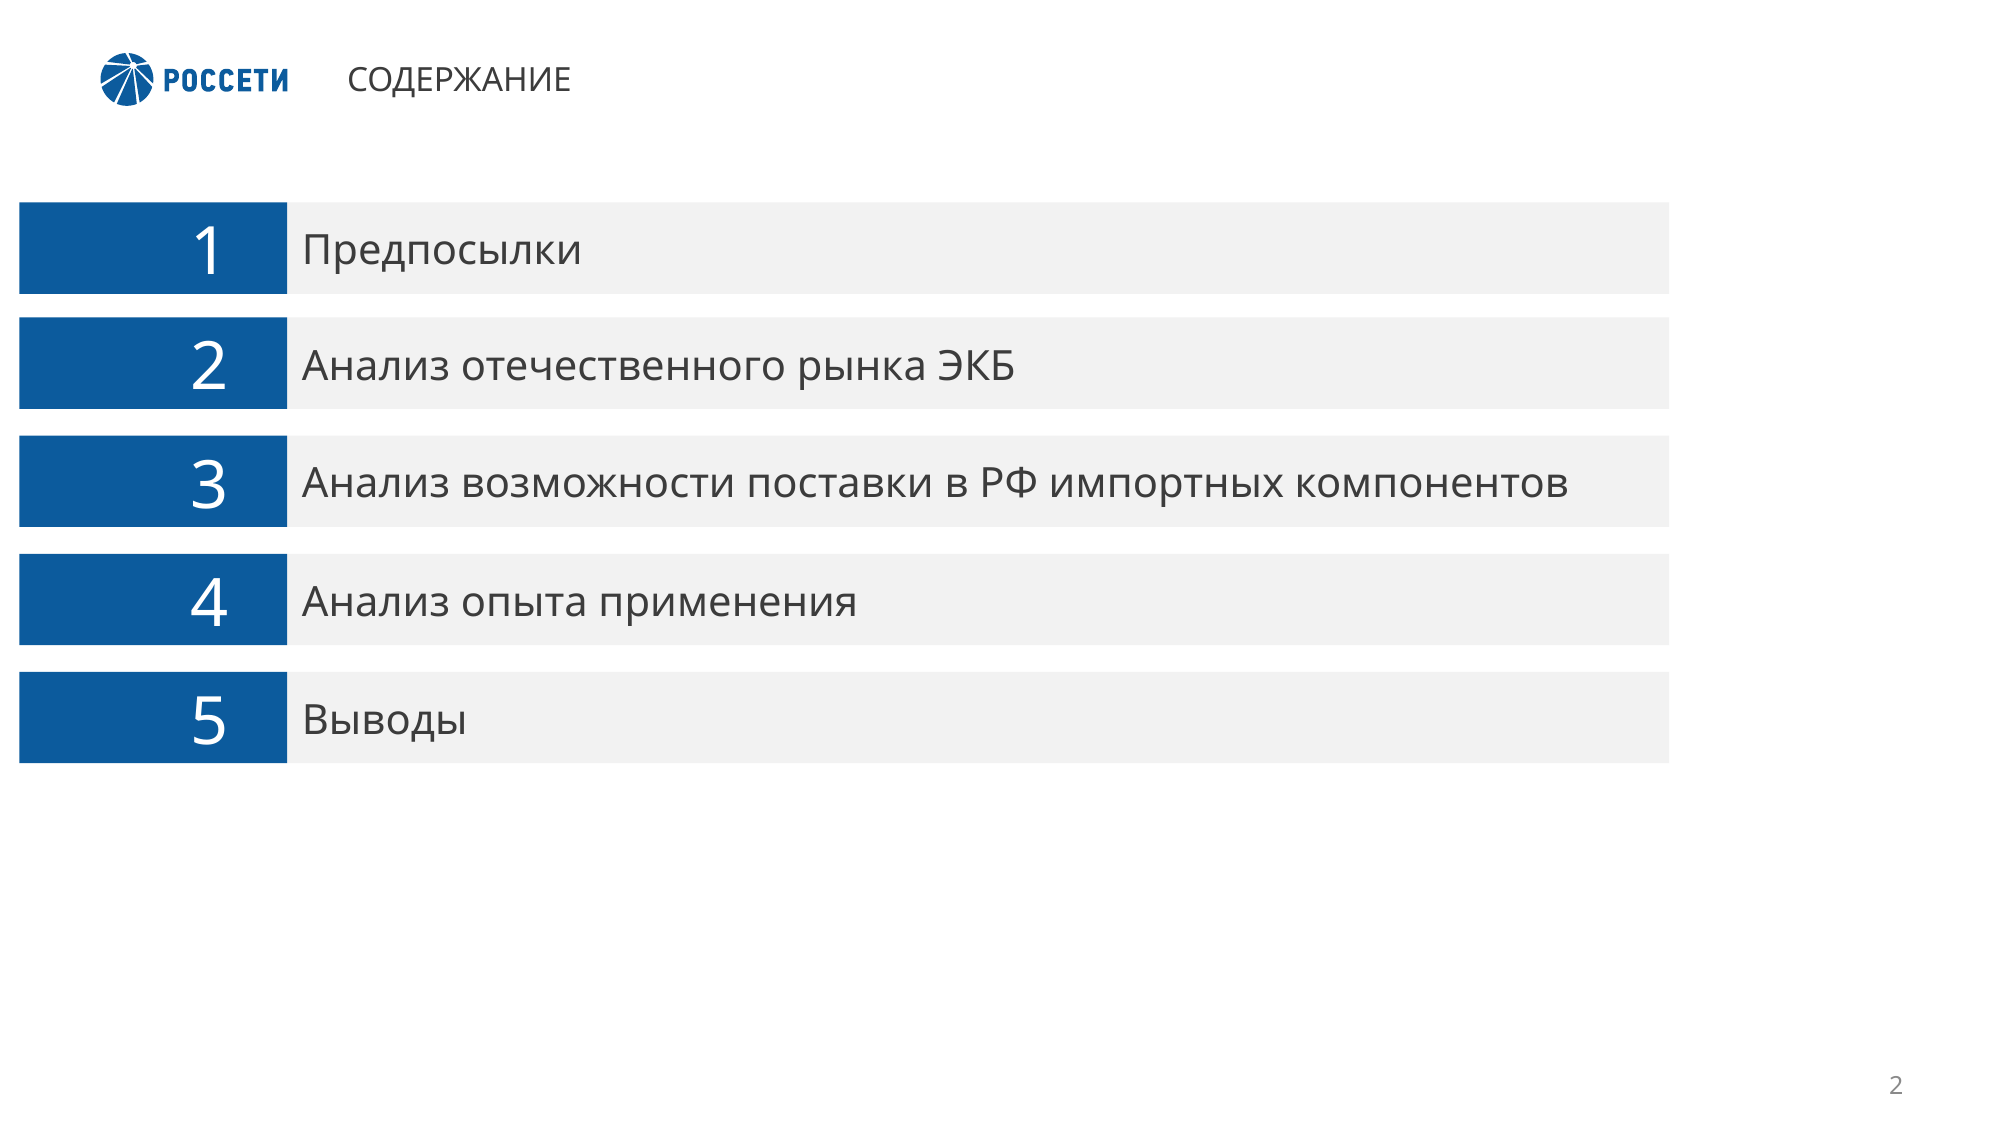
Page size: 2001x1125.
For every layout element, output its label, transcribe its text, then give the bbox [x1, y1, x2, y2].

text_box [19, 671, 1670, 764]
list 3 [190, 445, 254, 518]
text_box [19, 553, 1670, 646]
text_box [17, 200, 289, 296]
text_box 1 [190, 212, 254, 284]
text_box [17, 433, 289, 529]
list 2 [190, 327, 254, 399]
title СОДЕРЖАНИЕ [347, 62, 1904, 133]
text_box Анализ возможности поставки в РФ импортных компонентов [289, 433, 1671, 529]
text_box [17, 315, 289, 411]
text_box Предпосылки [289, 200, 1671, 296]
text_box Анализ отечественного рынка ЭКБ [289, 315, 1671, 411]
